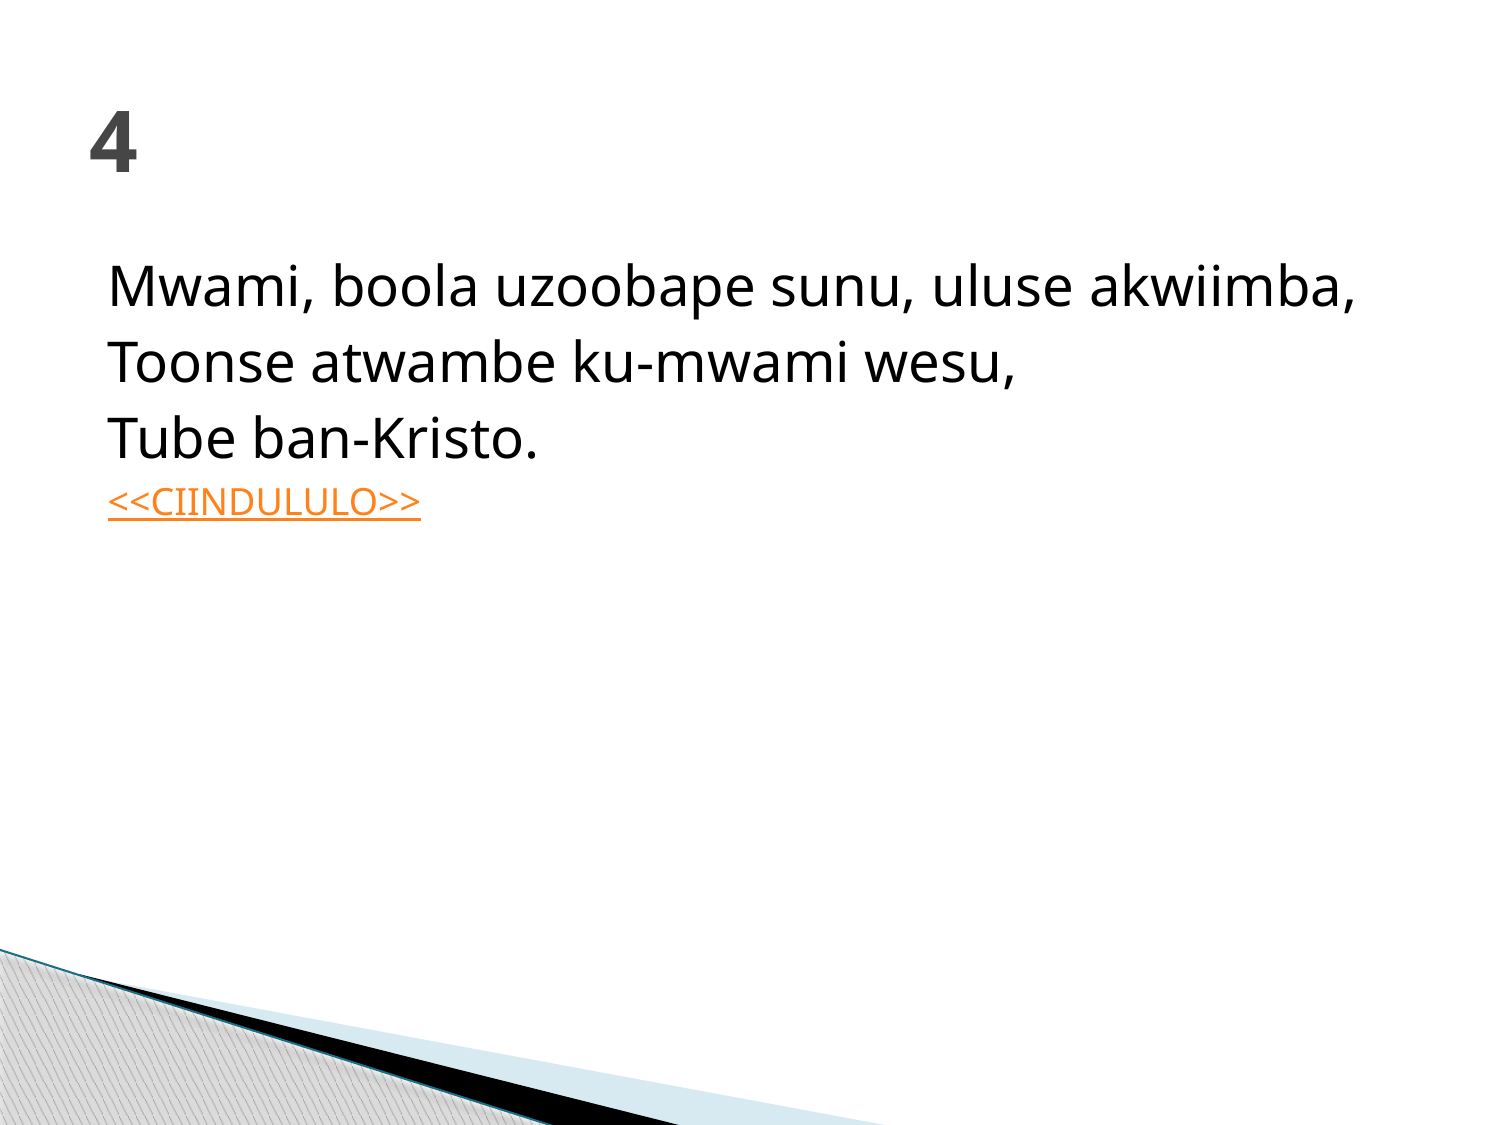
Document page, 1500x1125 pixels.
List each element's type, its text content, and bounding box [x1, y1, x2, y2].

list Mwami, boola uzoobape sunu, uluse akwiimba, Toonse atwambe ku-mwami wesu, Tube ban-Kristo. <<CIINDULULO>> [75, 243, 1425, 986]
title 4 [75, 45, 1425, 233]
